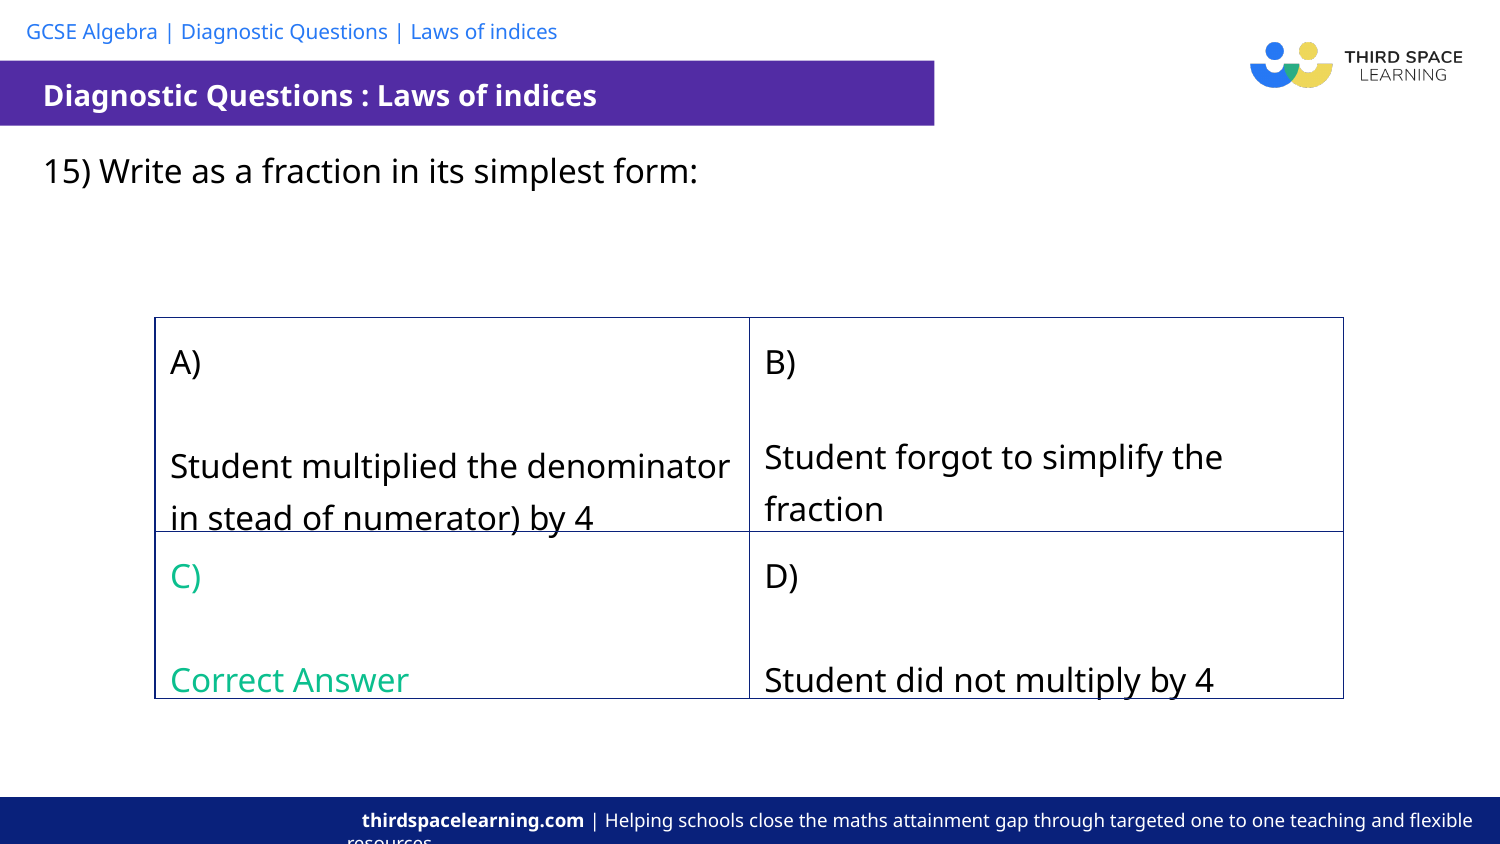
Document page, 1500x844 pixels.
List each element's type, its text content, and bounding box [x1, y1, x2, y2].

text_box Diagnostic Questions : Laws of indices [27, 61, 778, 127]
picture [1250, 33, 1465, 99]
